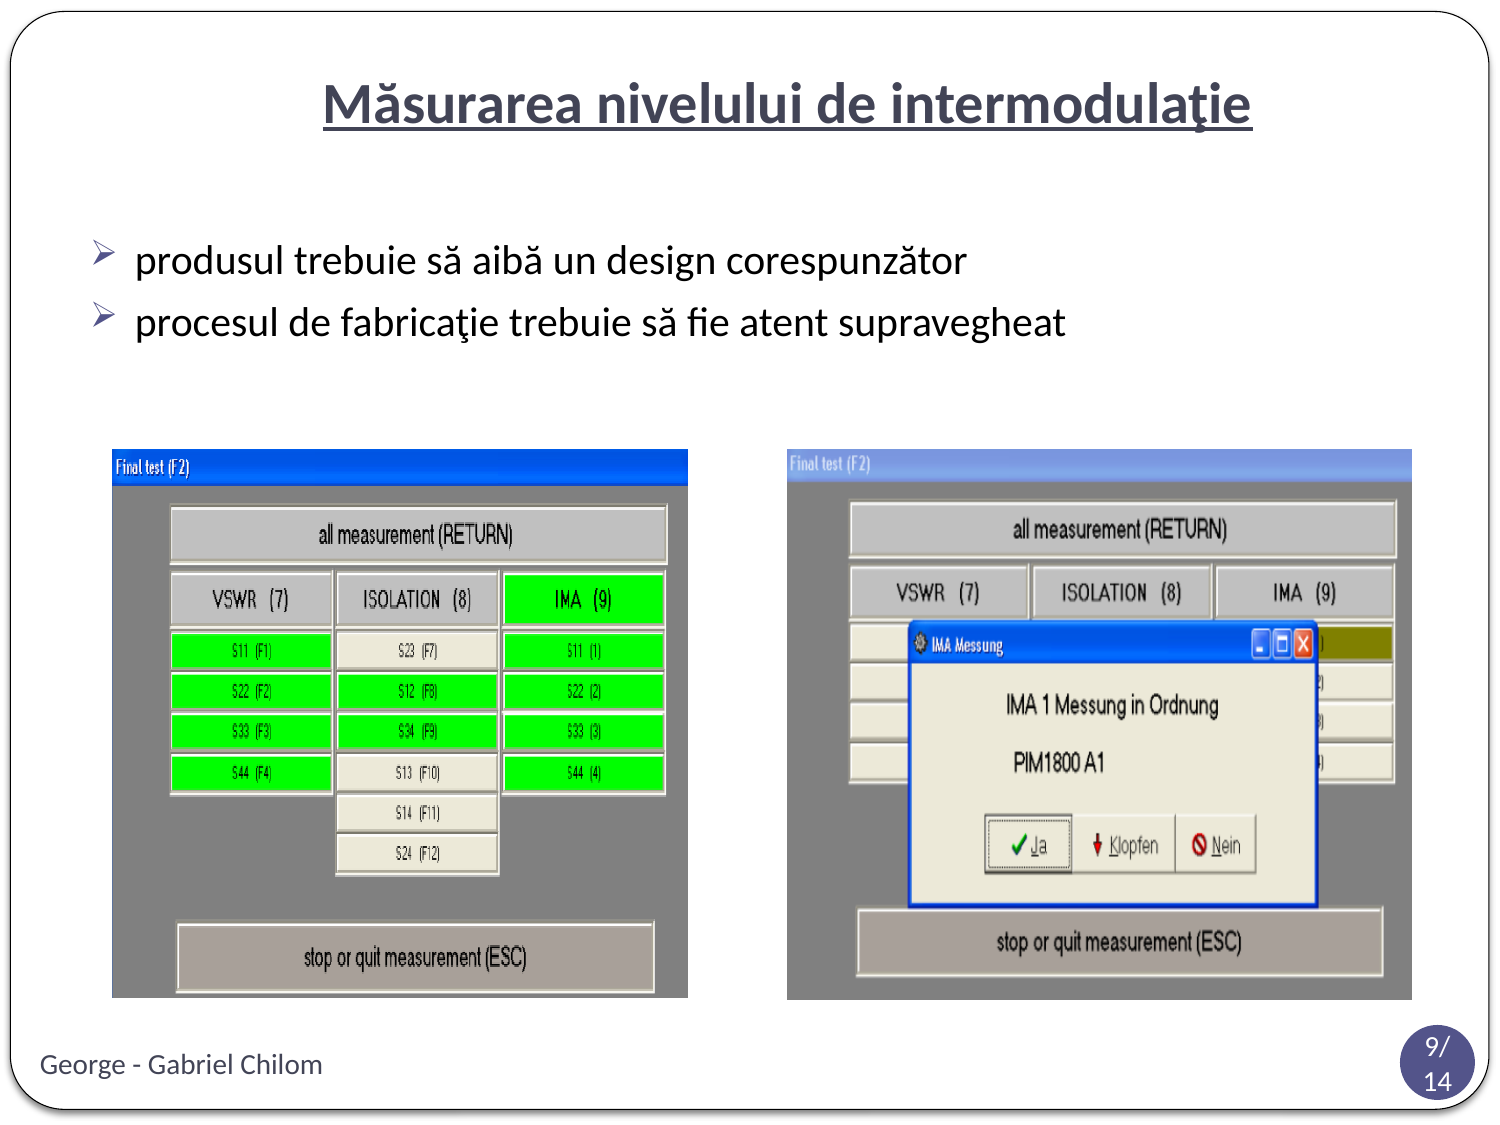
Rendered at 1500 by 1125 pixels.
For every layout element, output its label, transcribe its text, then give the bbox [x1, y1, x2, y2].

picture [787, 449, 1412, 1001]
list produsul trebuie să aibă un design corespunzător procesul de fabricaţie trebuie să fie atent supravegheat [74, 224, 1426, 1006]
footer George - Gabriel Chilom [24, 1025, 675, 1100]
picture [112, 449, 688, 1001]
title Măsurarea nivelului de intermodulaţie [149, 44, 1426, 151]
slide_number 9/14 [1399, 1024, 1475, 1100]
